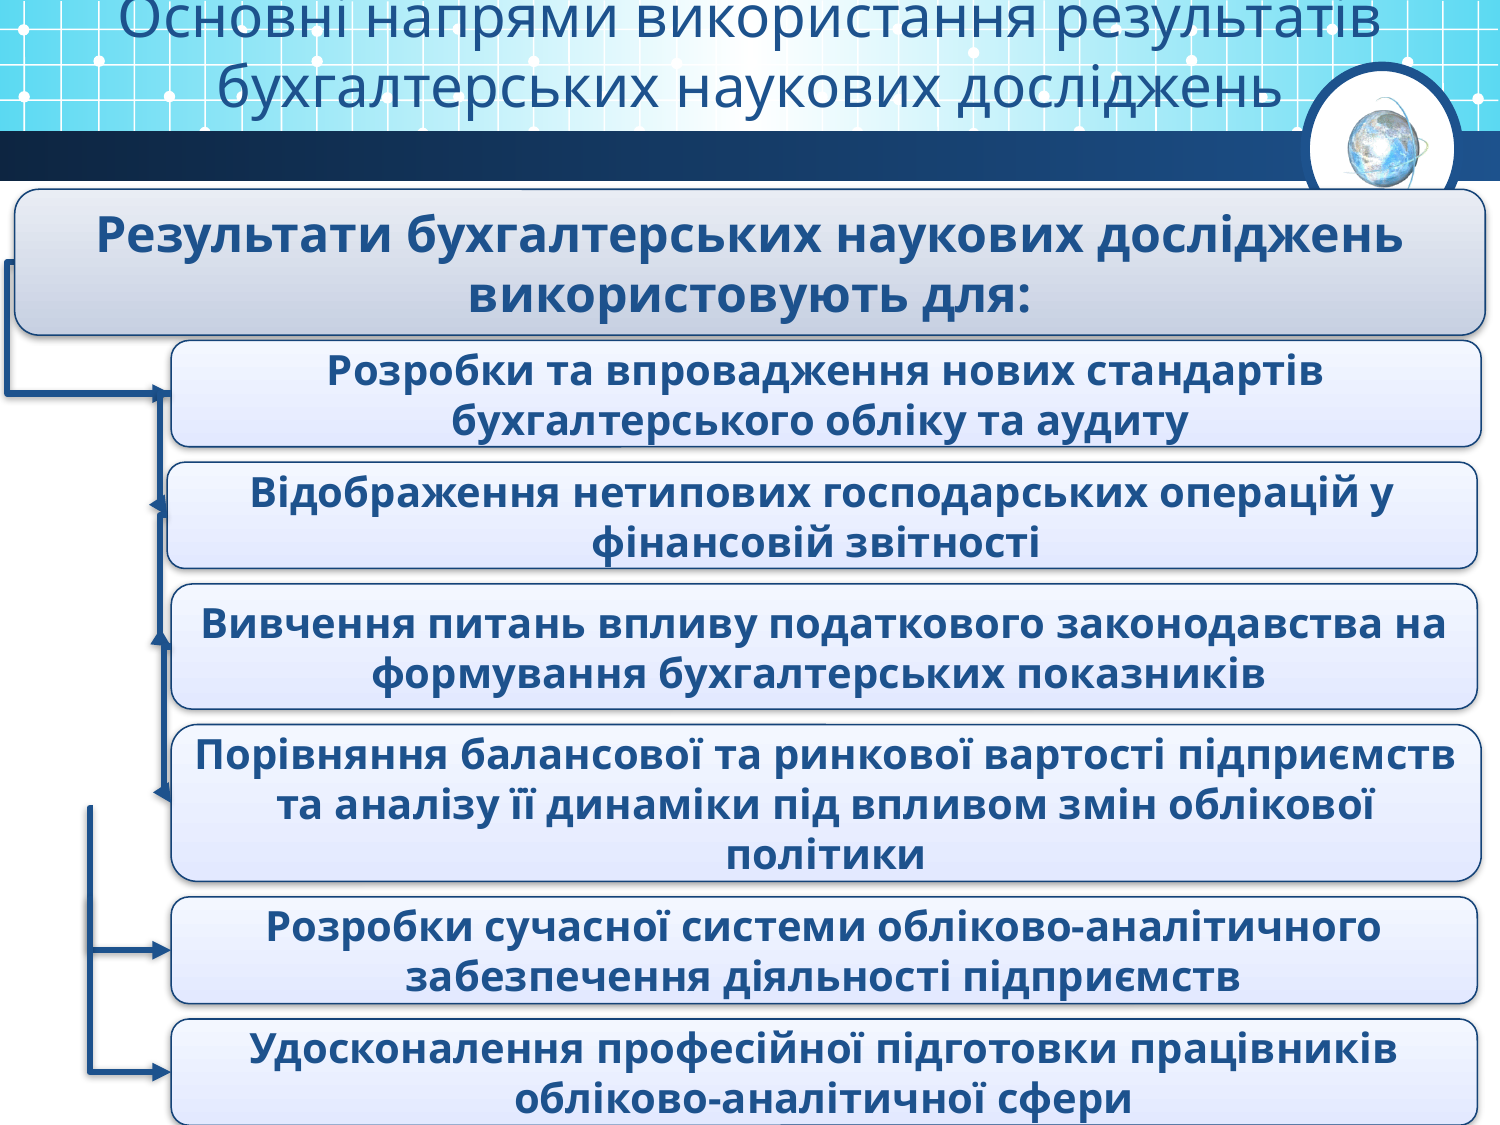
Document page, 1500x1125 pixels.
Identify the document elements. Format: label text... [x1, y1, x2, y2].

text_box Розробки сучасної системи обліково-аналітичного забезпечення діяльності підприємств [170, 896, 1479, 1005]
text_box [166, 515, 172, 647]
picture [1310, 127, 1454, 188]
text_box Розробки та впровадження нових стандартів бухгалтерського обліку та аудиту [176, 339, 1482, 448]
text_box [14, 261, 172, 394]
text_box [45, 946, 220, 1025]
text_box Удосконалення професійної підготовки працівників обліково-аналітичної сфери [170, 1018, 1479, 1125]
text_box Основні напрями використання результатів бухгалтерських наукових досліджень [0, 0, 1500, 127]
text_box Відображення нетипових господарських операцій у фінансовій звітності [176, 461, 1478, 570]
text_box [170, 646, 174, 804]
text_box Результати бухгалтерських наукових досліджень використовують для: [13, 188, 1487, 336]
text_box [60, 839, 204, 919]
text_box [166, 393, 172, 515]
text_box Порівняння балансової та ринкової вартості підприємств та аналізу її динаміки під впливом змін облікової політики [170, 723, 1482, 883]
text_box Вивчення питань впливу податкового законодавства на формування бухгалтерських показників [176, 583, 1479, 710]
